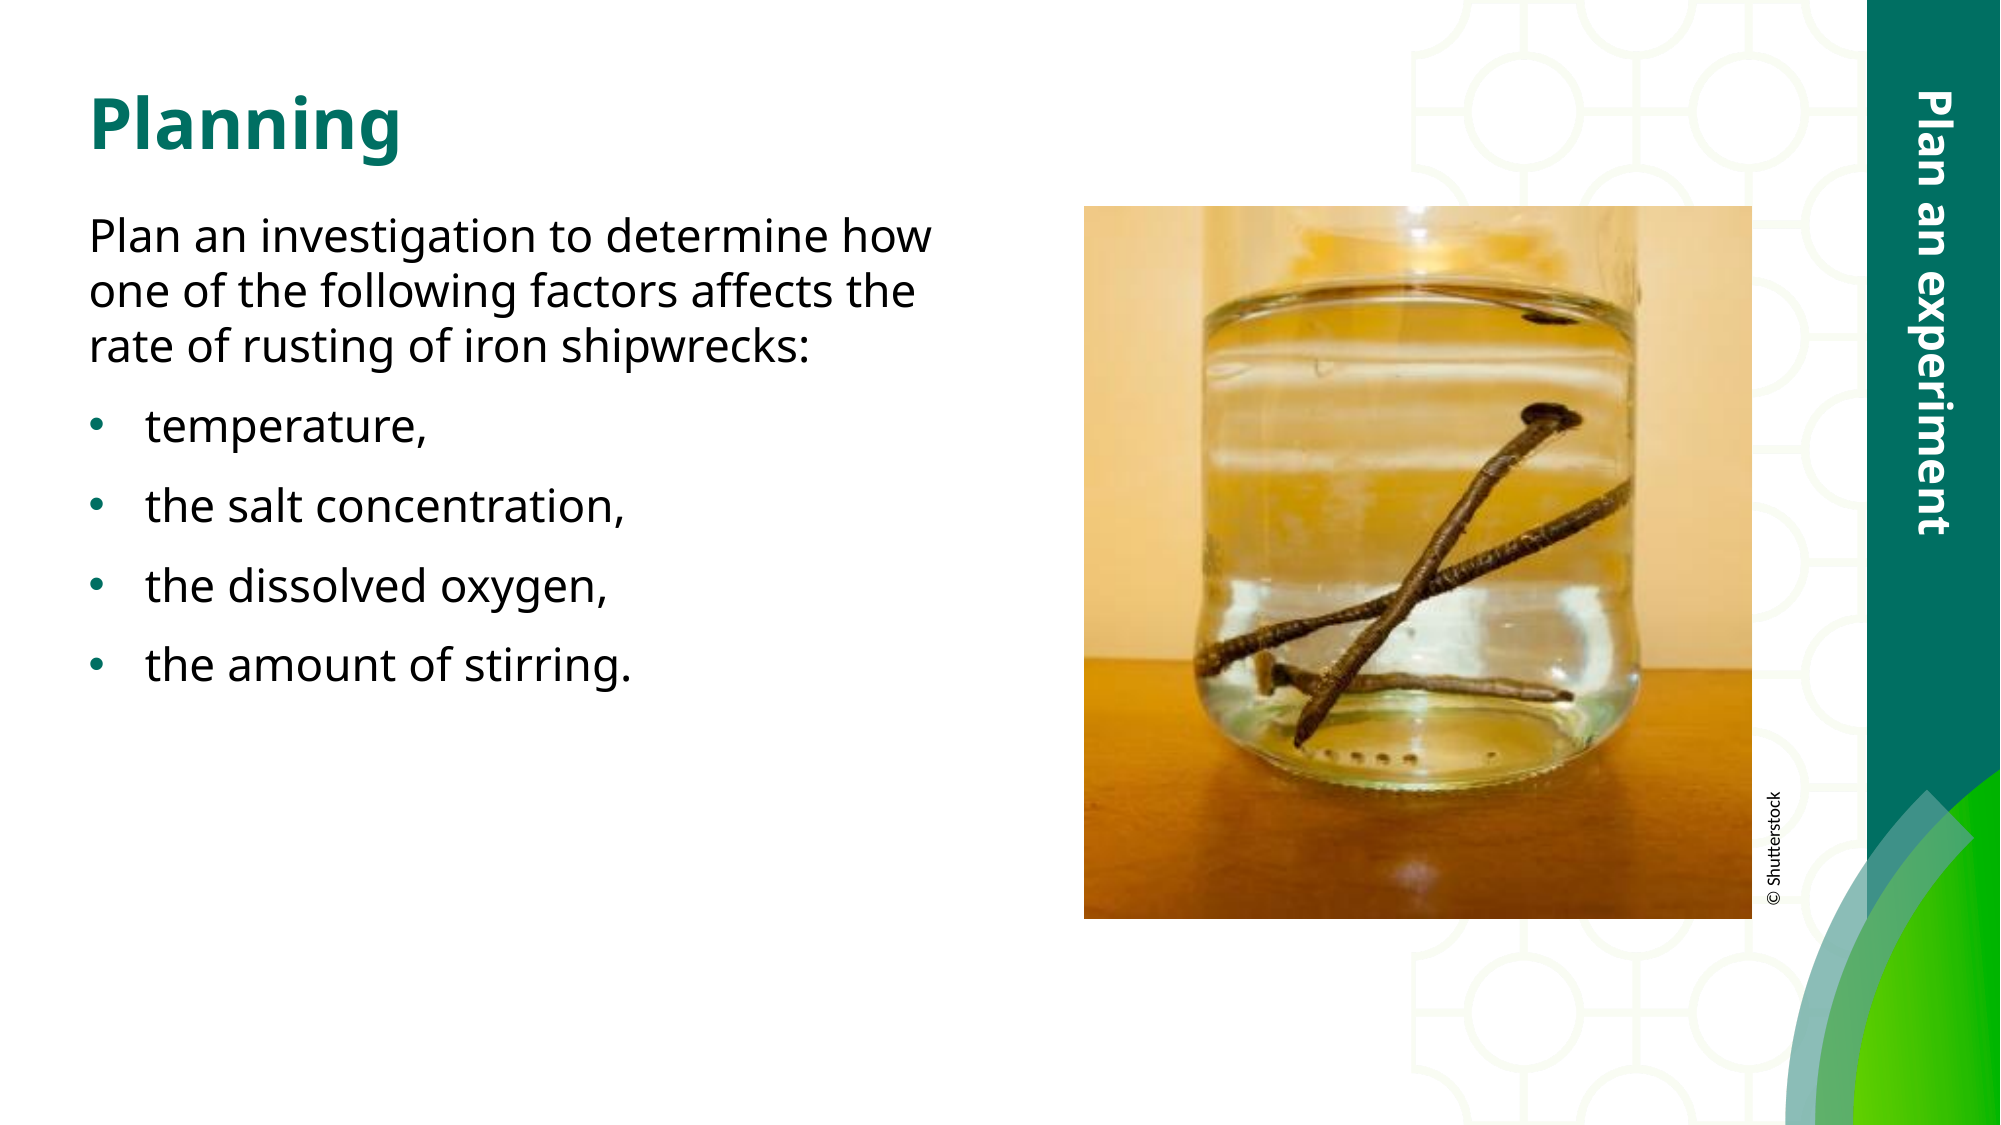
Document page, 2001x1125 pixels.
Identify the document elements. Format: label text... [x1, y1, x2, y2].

text_box © Shutterstock [1753, 612, 1792, 922]
title Planning [88, 88, 1743, 161]
picture [1084, 0, 2001, 1125]
text_box Plan an experiment [1867, 88, 2000, 768]
list Plan an investigation to determine how one of the following factors affects the rate of rusting of iron shipwrecks: temperature, the salt concentration, the dissolved oxygen, the amount of stirring. [88, 206, 963, 1034]
